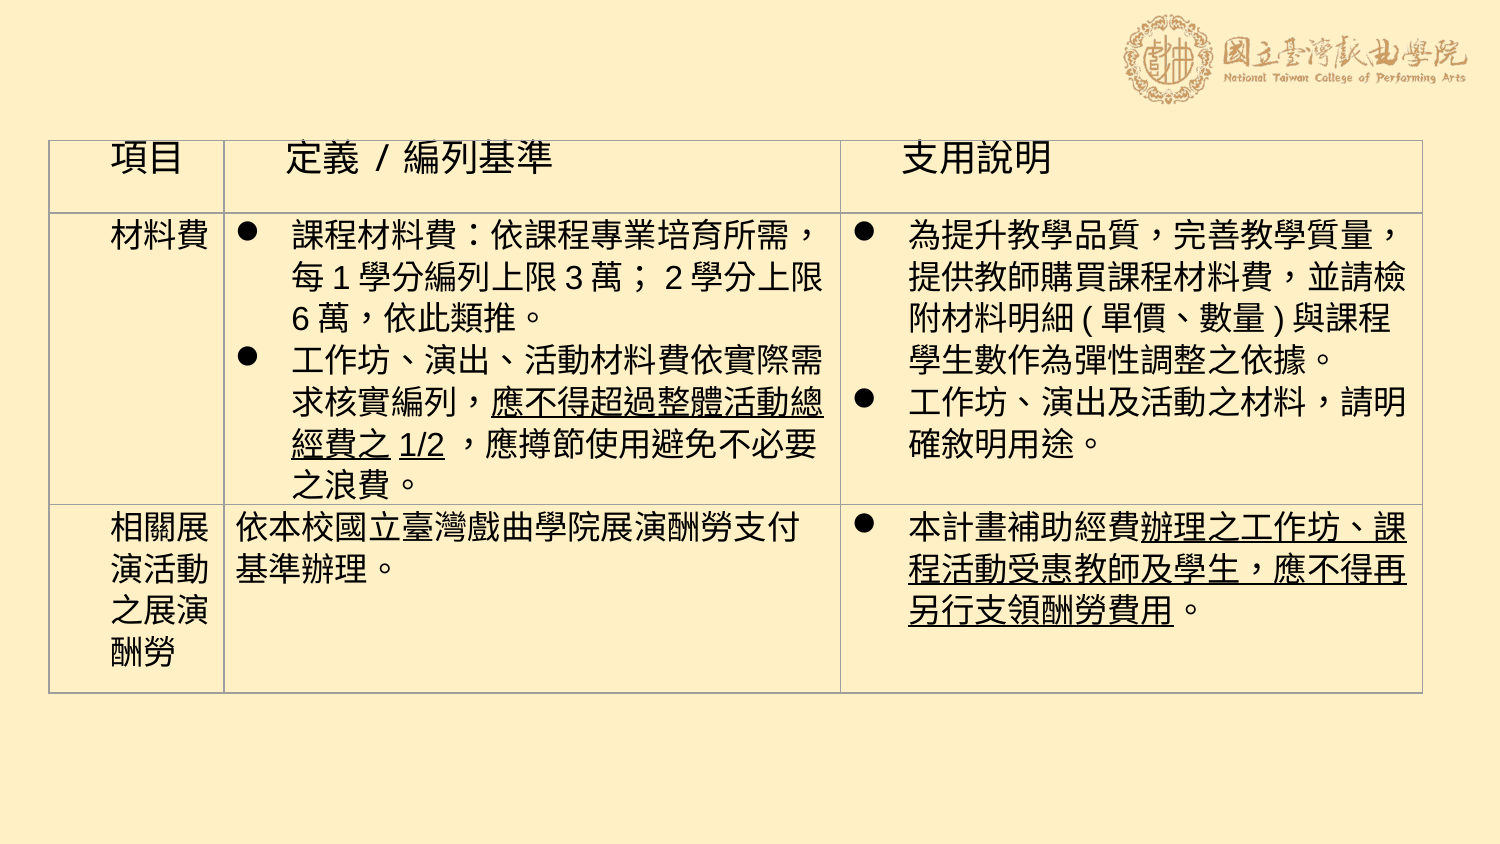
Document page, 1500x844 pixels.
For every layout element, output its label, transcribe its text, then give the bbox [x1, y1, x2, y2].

table_cell 為提升教學品質，完善教學質量，提供教師購買課程材料費，並請檢附材料明細(單價、數量)與課程學生數作為彈性調整之依據。 工作坊、演出及活動之材料，請明確敘明用途。 [841, 214, 1422, 504]
table_cell 課程材料費：依課程專業培育所需，每1學分編列上限3萬；2學分上限6萬，依此類推。 工作坊、演出、活動材料費依實際需求核實編列，應不得超過整體活動總經費之1/2，應撙節使用避免不必要之浪費。 [225, 214, 840, 504]
table_header 項目 [50, 141, 223, 212]
picture [1113, 10, 1477, 108]
table_header 支用說明 [841, 141, 1422, 212]
table_cell 依本校國立臺灣戲曲學院展演酬勞支付基準辦理。 [225, 505, 840, 692]
table_cell 相關展演活動之展演酬勞 [50, 505, 223, 692]
table_cell 材料費 [50, 214, 223, 504]
table_header 定義/編列基準 [225, 141, 840, 212]
table_cell 本計畫補助經費辦理之工作坊、課程活動受惠教師及學生，應不得再另行支領酬勞費用。 [841, 505, 1422, 692]
